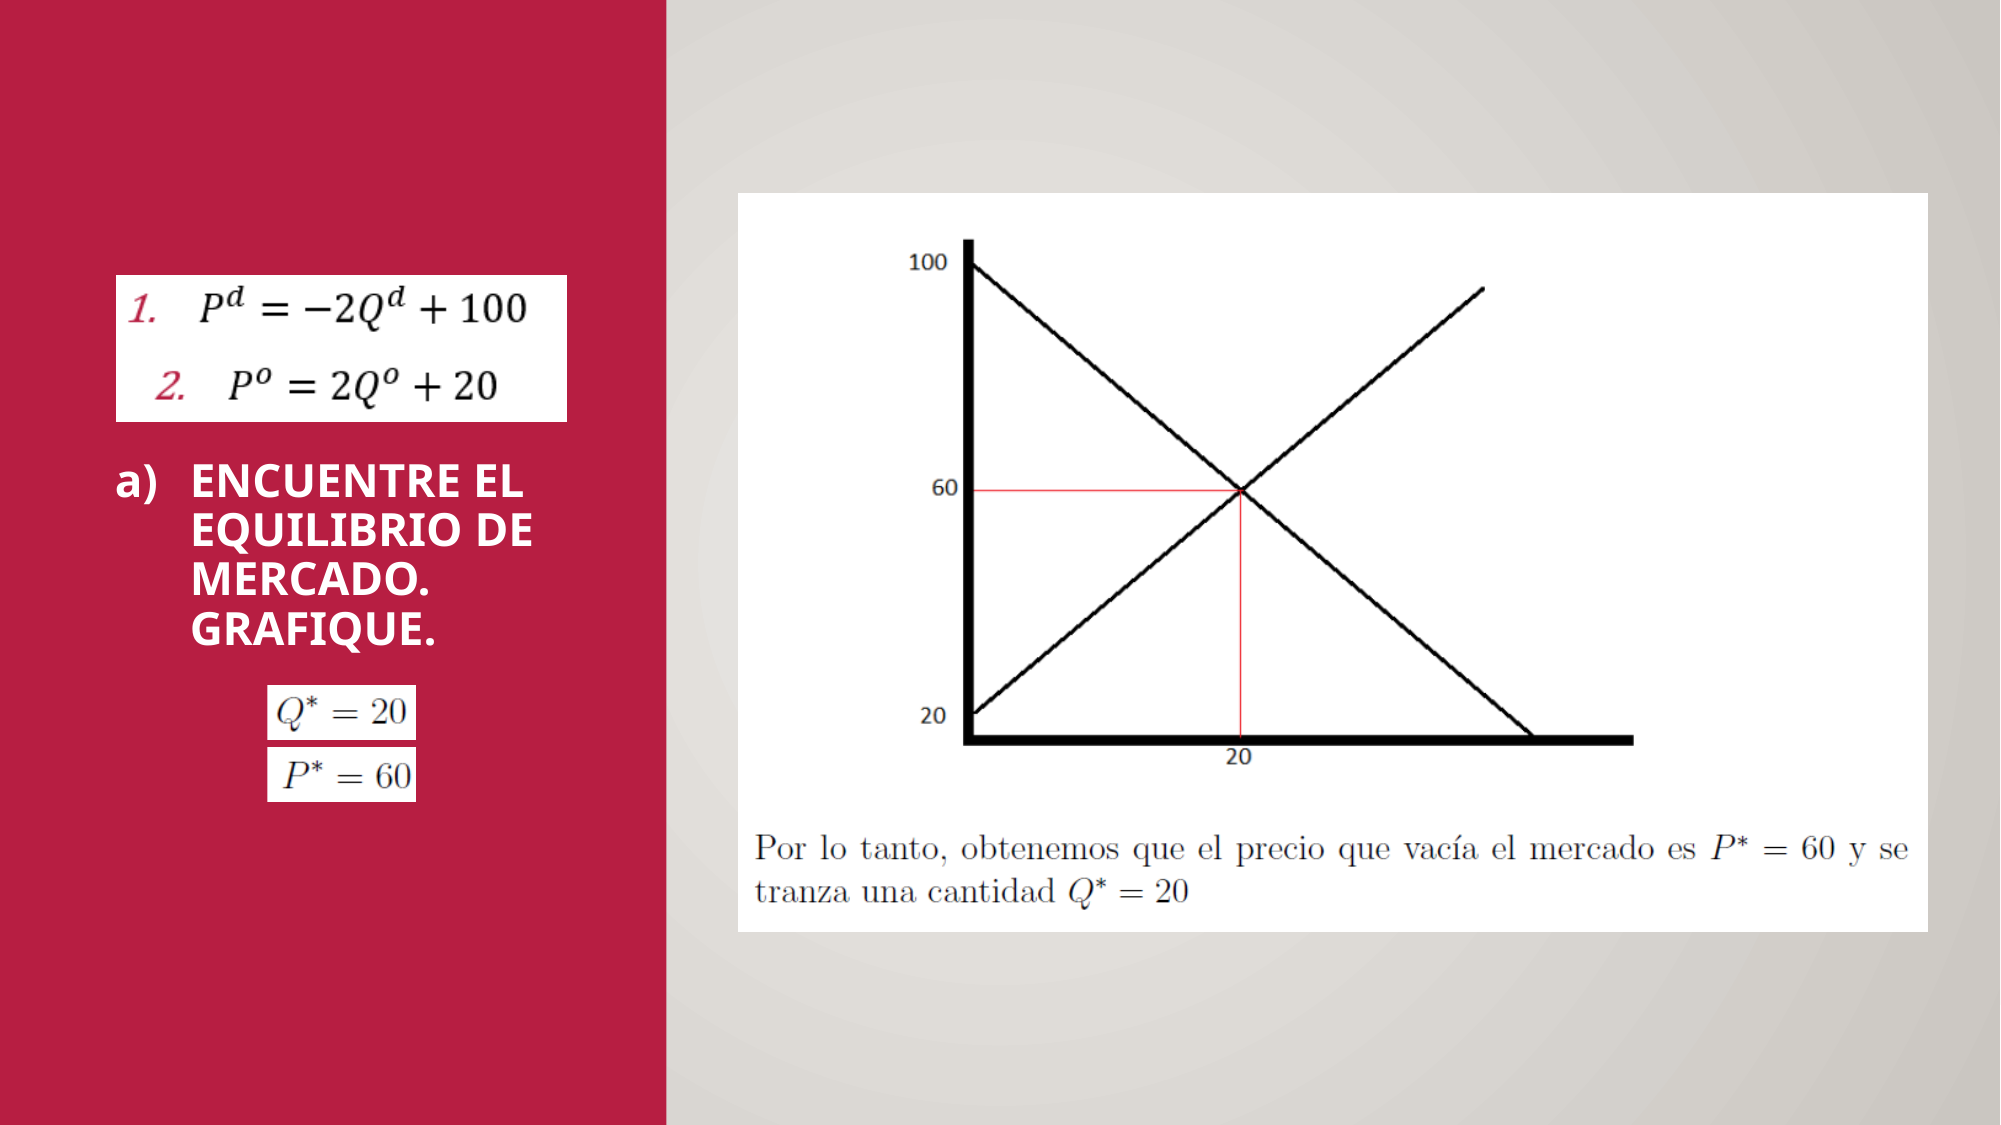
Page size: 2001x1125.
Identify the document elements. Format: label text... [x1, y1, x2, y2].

text_box [668, 0, 2000, 1125]
picture [116, 275, 567, 422]
picture [738, 193, 1928, 932]
picture [267, 747, 417, 803]
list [267, 685, 417, 741]
title Encuentre el equilibrio de mercado. Grafique. [99, 450, 567, 675]
text_box [0, 0, 668, 1125]
